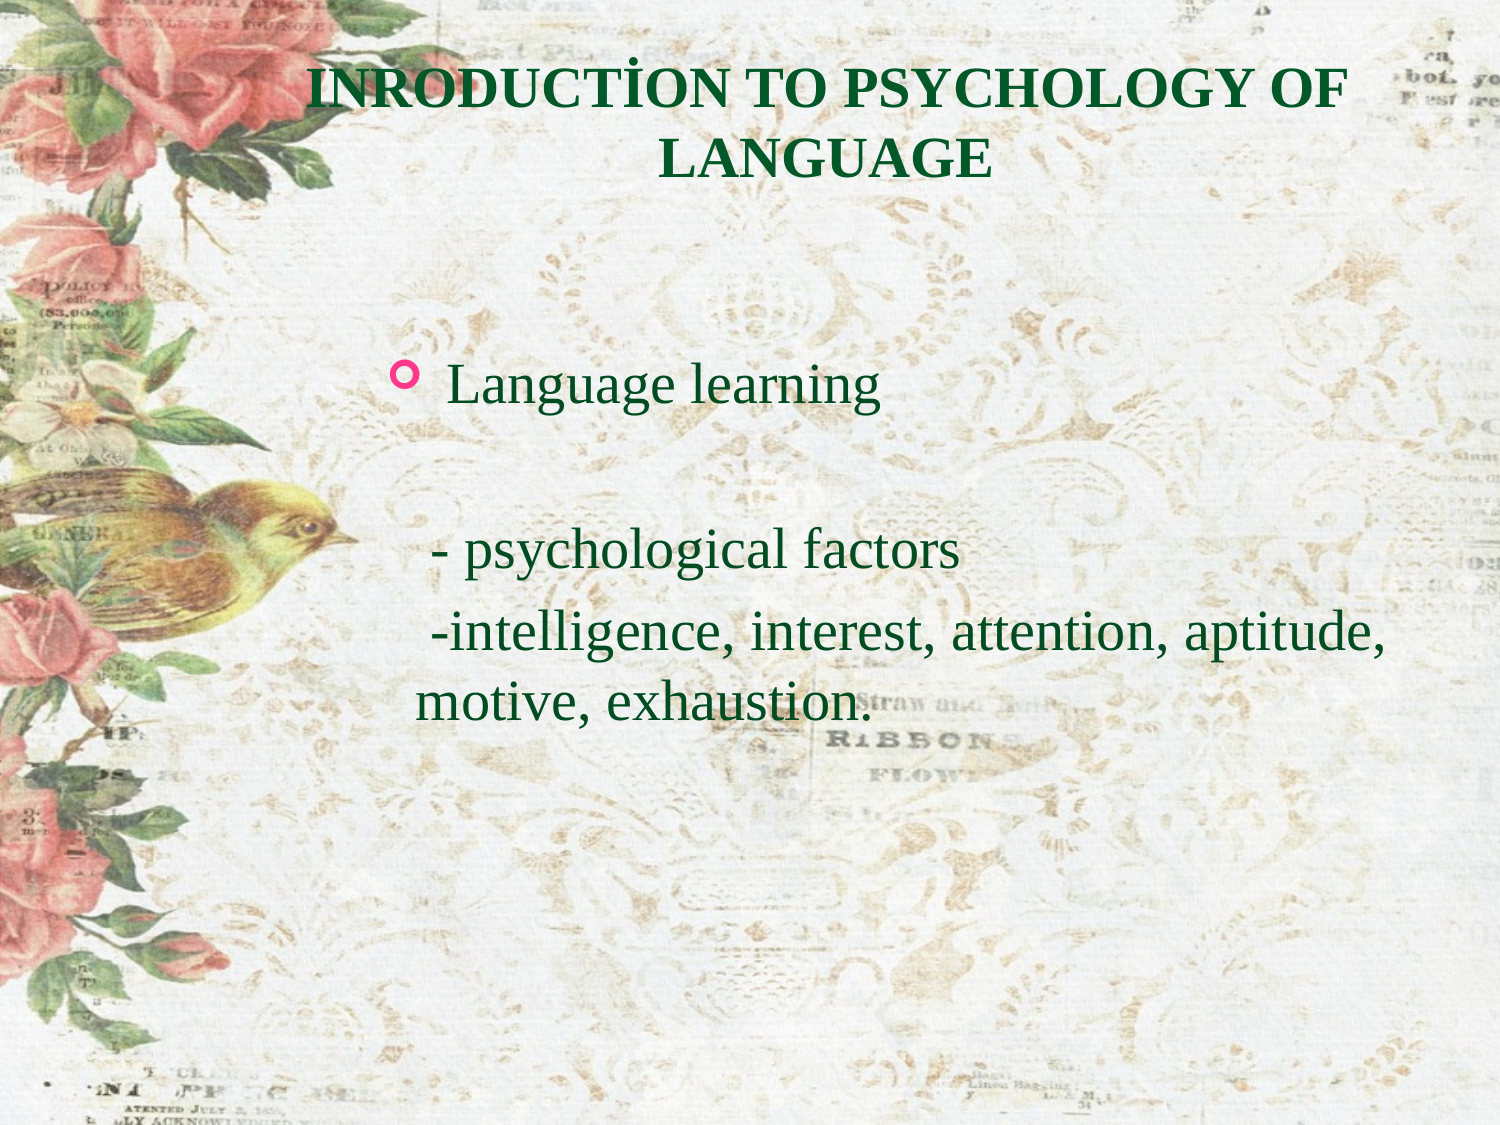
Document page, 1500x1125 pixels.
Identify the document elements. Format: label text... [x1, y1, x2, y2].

list Language learning - psychological factors -intelligence, interest, attention, aptitude, motive, exhaustion. [371, 338, 1424, 988]
title Inroduction to psychology of language [253, 30, 1400, 197]
picture [0, 0, 1500, 1125]
